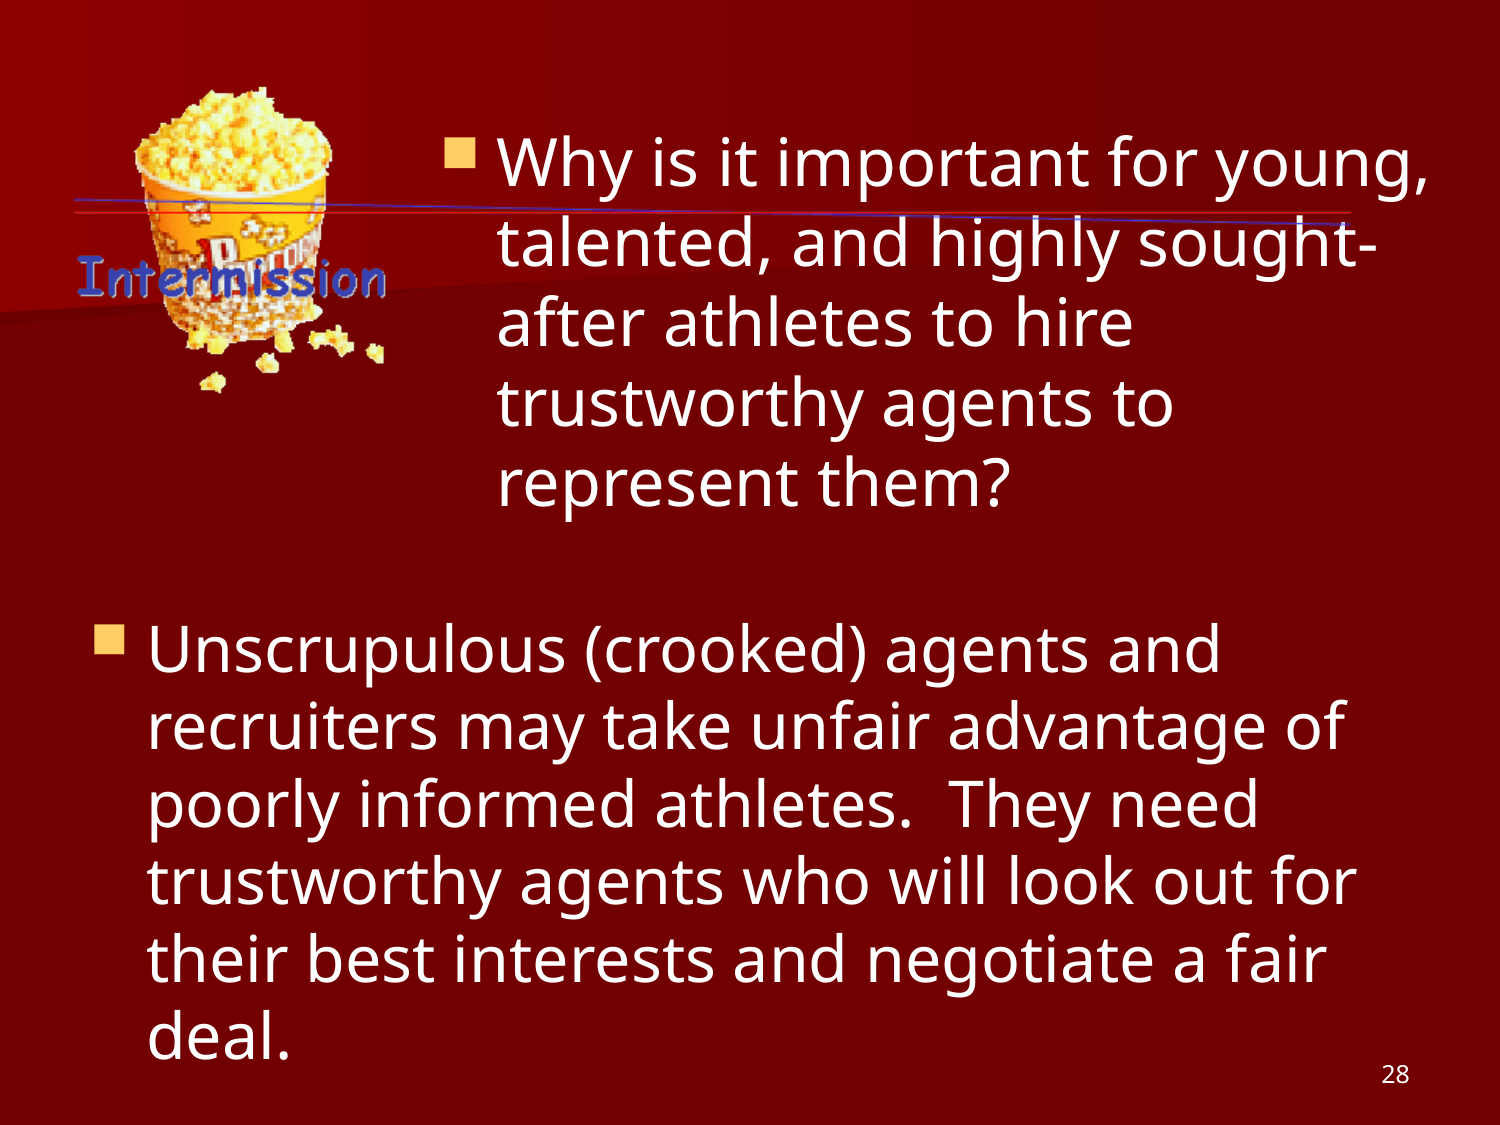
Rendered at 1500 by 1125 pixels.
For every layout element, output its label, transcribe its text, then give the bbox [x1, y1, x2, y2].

slide_number 28 [1074, 1024, 1426, 1101]
list Why is it important for young, talented, and highly sought-after athletes to hire trustworthy agents to represent them? [1356, 112, 1500, 426]
picture [62, 74, 1352, 451]
text_box Unscrupulous (crooked) agents and recruiters may take unfair advantage of poorly informed athletes. They need trustworthy agents who will look out for their best interests and negotiate a fair deal. [74, 600, 1438, 1000]
